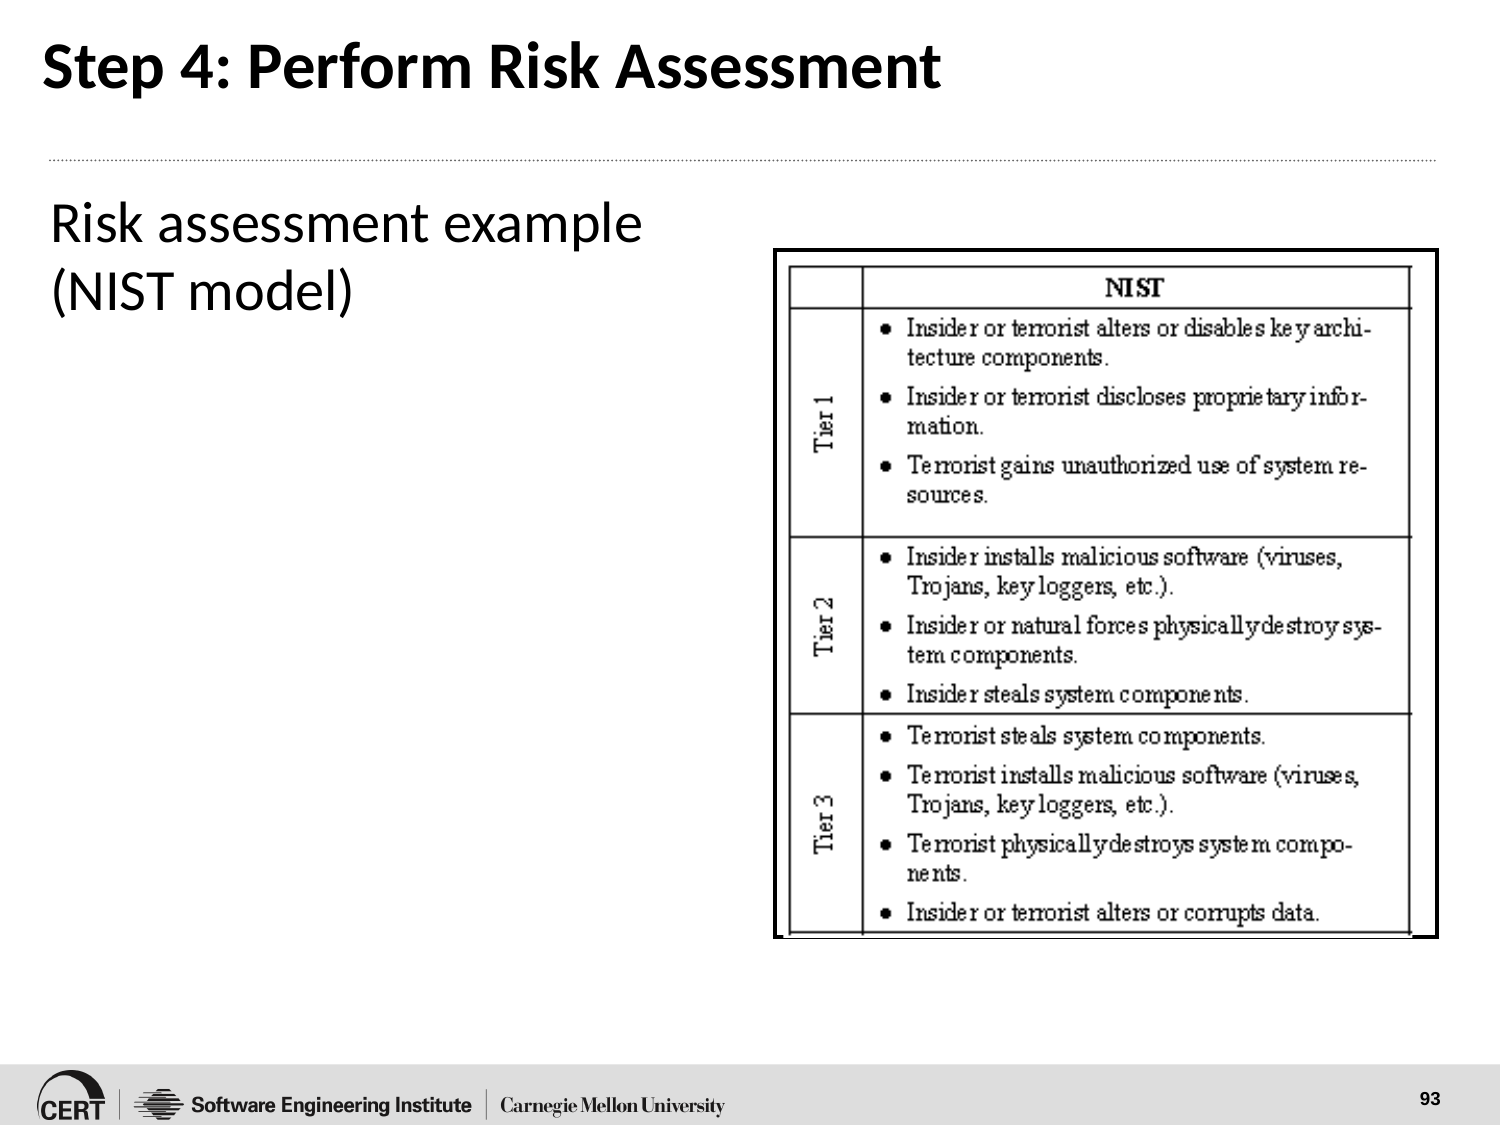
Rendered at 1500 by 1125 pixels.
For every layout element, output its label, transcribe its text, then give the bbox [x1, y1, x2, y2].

title Step 4: Perform Risk Assessment [42, 37, 1434, 155]
table_header [777, 252, 1435, 935]
picture [782, 262, 1413, 938]
list Risk assessment example (NIST model) [49, 187, 732, 476]
picture [37, 1069, 725, 1122]
